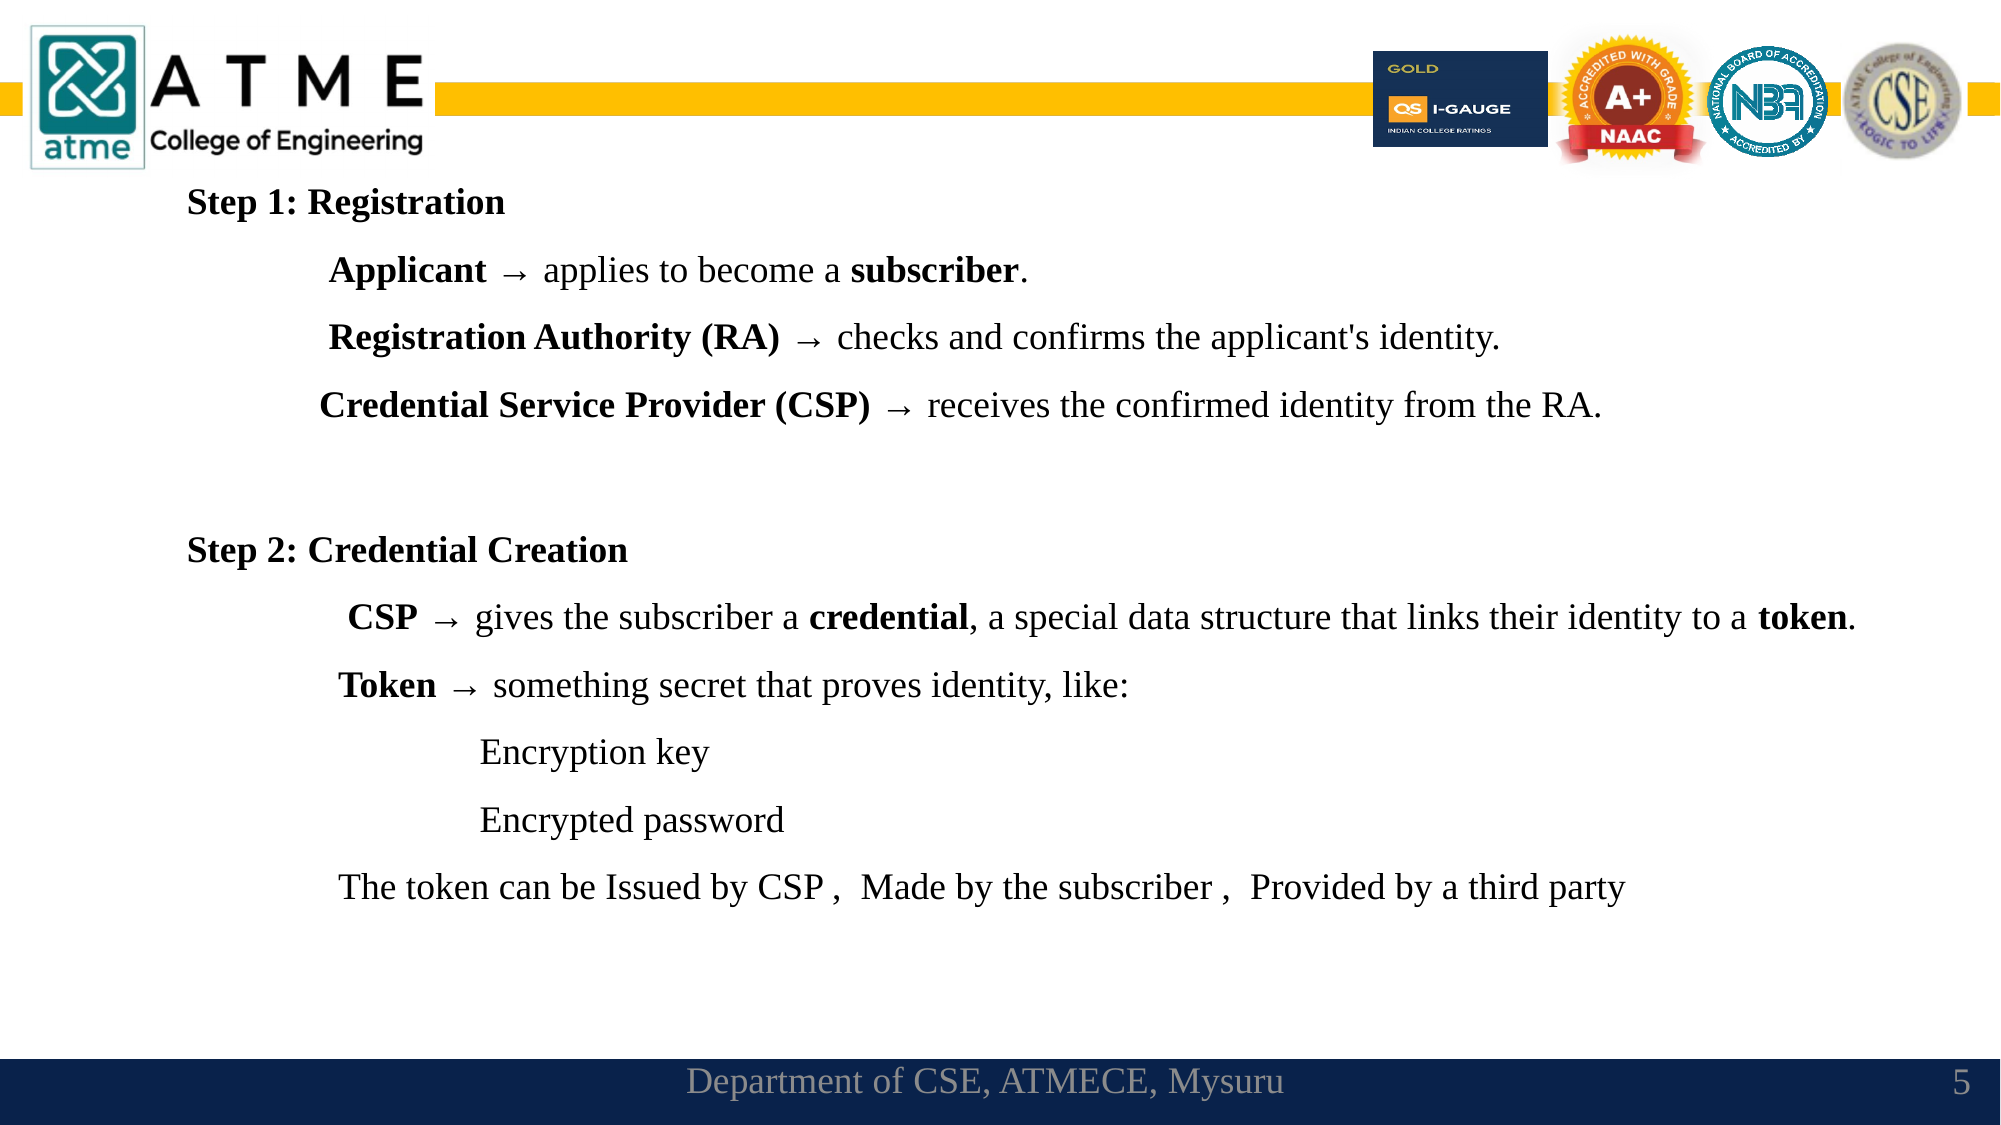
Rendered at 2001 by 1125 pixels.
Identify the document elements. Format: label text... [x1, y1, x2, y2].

text_box 📜 Step 2: Credential Creation CSP → gives the subscriber a credential, a special data structure that links their identity to a token. Token → something secret that proves identity, like: Encryption key Encrypted password The token can be Issued by CSP , Made by the subscriber , Provided by a third party [133, 494, 1909, 915]
picture [0, 1059, 2001, 1125]
picture [1840, 26, 1968, 176]
slide_number 5 [1511, 1057, 1972, 1103]
footer Department of CSE, ATMECE, Mysuru [501, 1056, 1470, 1102]
picture [1373, 20, 1828, 157]
text_box 🧾 Step 1: Registration Applicant → applies to become a subscriber. Registration Authority (RA) → checks and confirms the applicant's identity. Credential Service Provider (CSP) → receives the confirmed identity from the RA. [133, 147, 1820, 494]
picture [22, 15, 435, 178]
